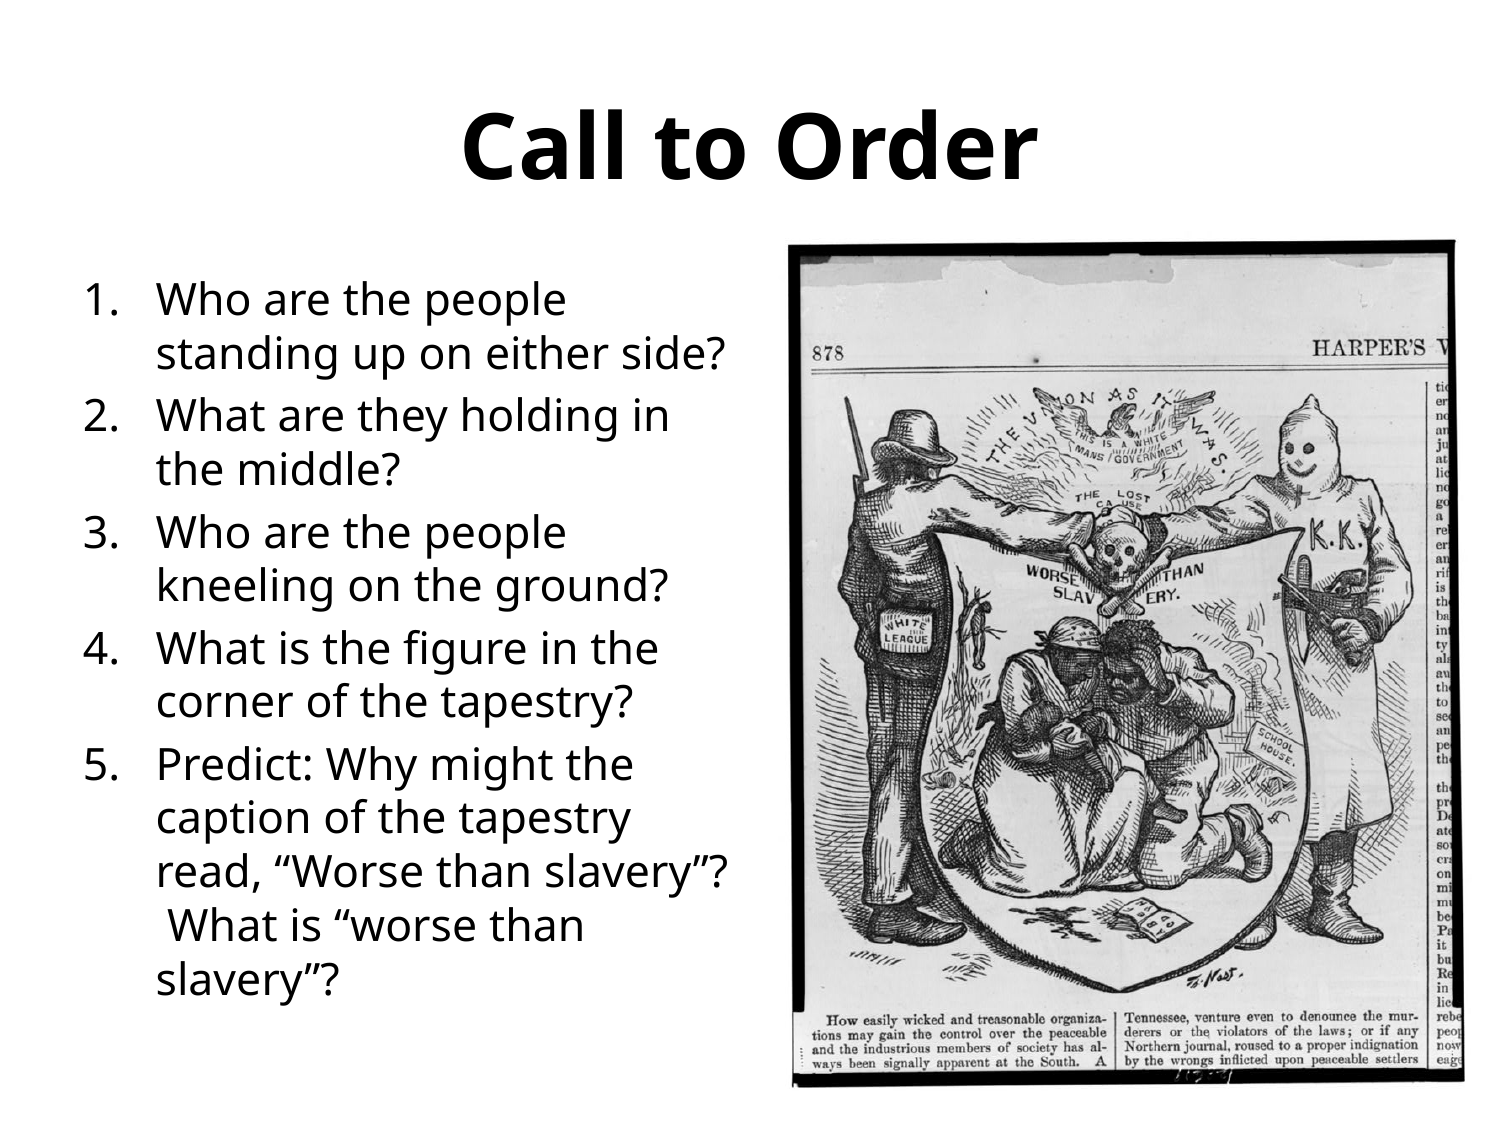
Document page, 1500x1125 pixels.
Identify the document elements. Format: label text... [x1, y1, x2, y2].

picture [777, 231, 1474, 1095]
subtitle Who are the people standing up on either side? What are they holding in the middle? Who are the people kneeling on the ground? What is the figure in the corner of the tapestry? Predict: Why might the caption of the tapestry read, “Worse than slavery”? What is “worse than slavery”? [67, 263, 747, 1039]
title Call to Order [112, 22, 1388, 264]
